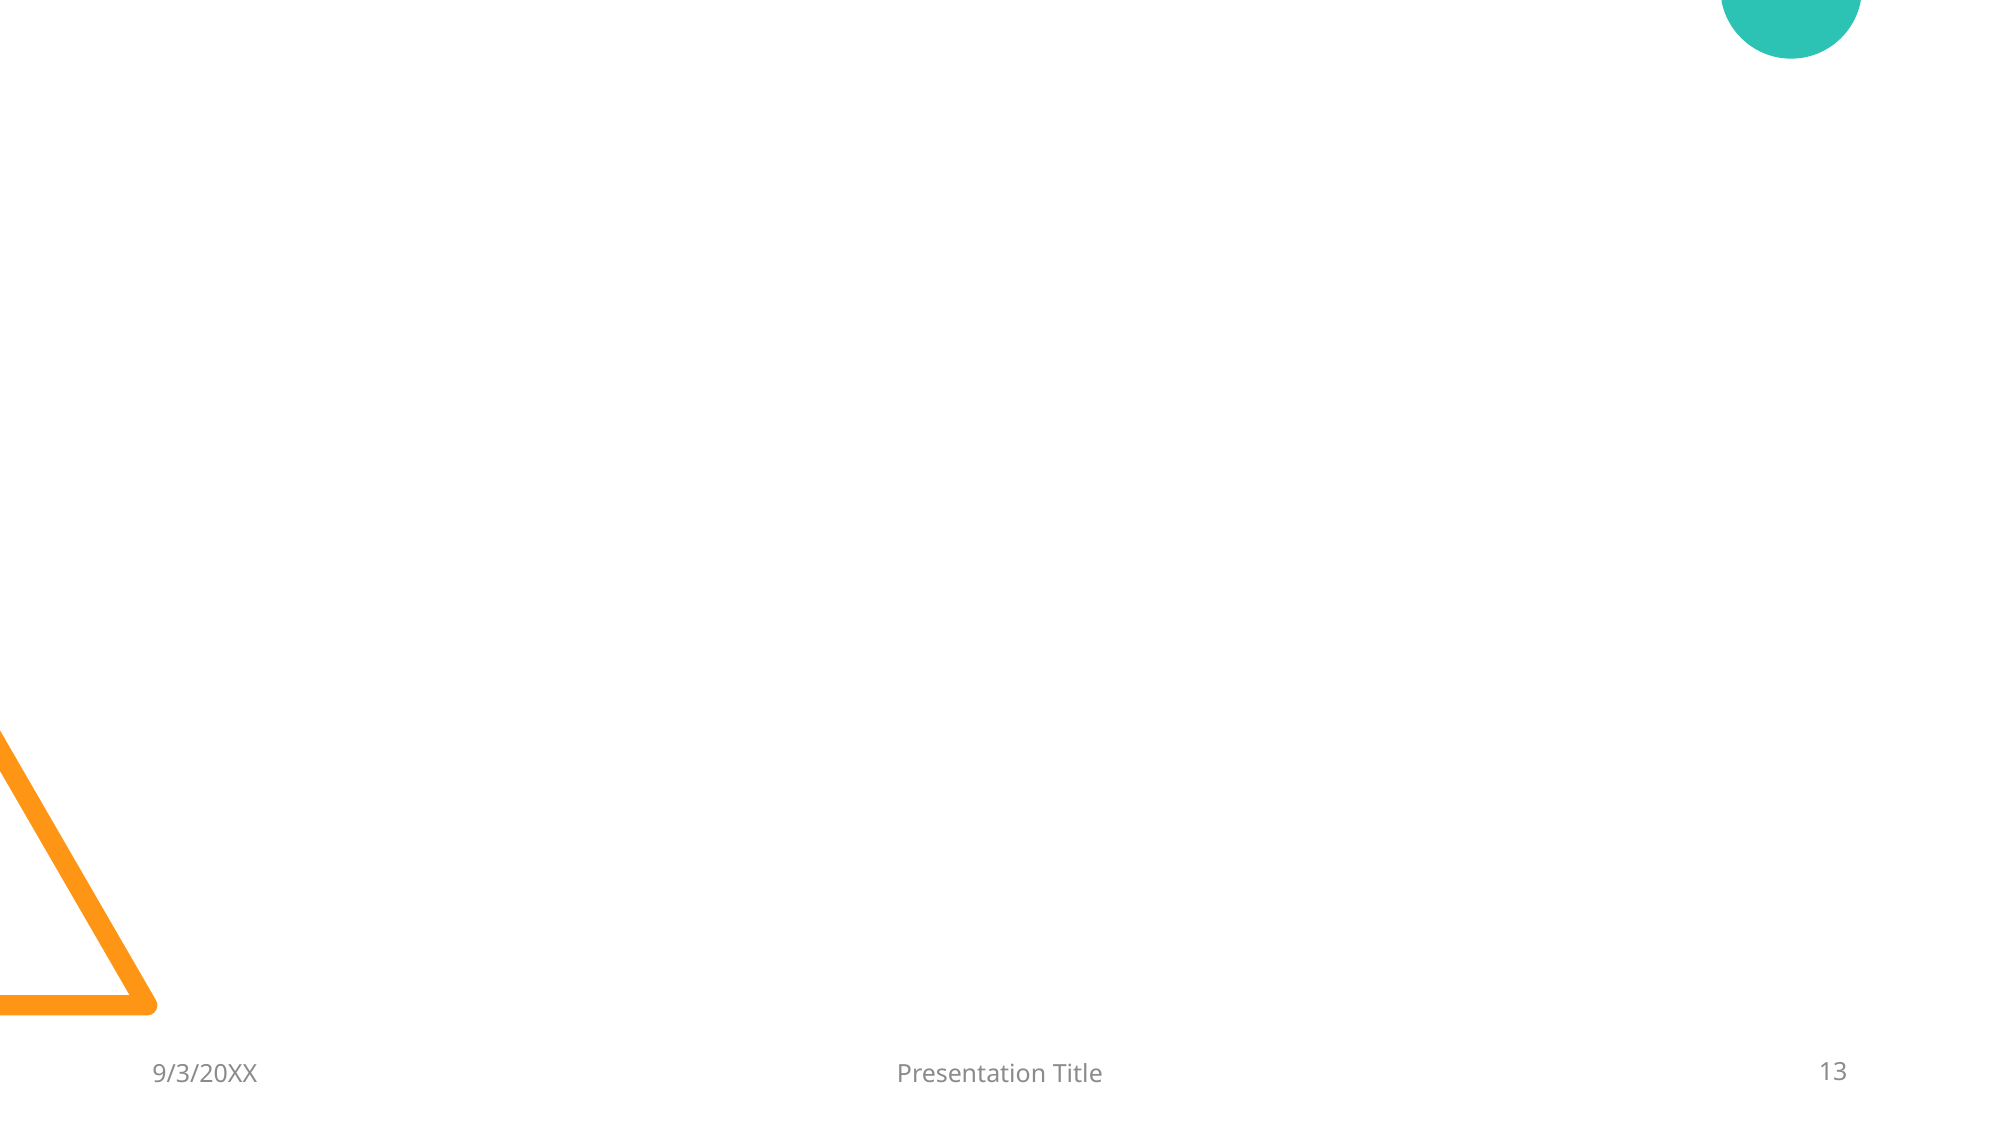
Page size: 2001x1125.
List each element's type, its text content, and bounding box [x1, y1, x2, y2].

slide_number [137, 1042, 588, 1103]
slide_number 13 [1412, 1042, 1863, 1103]
footer Presentation Title [662, 1042, 1338, 1103]
